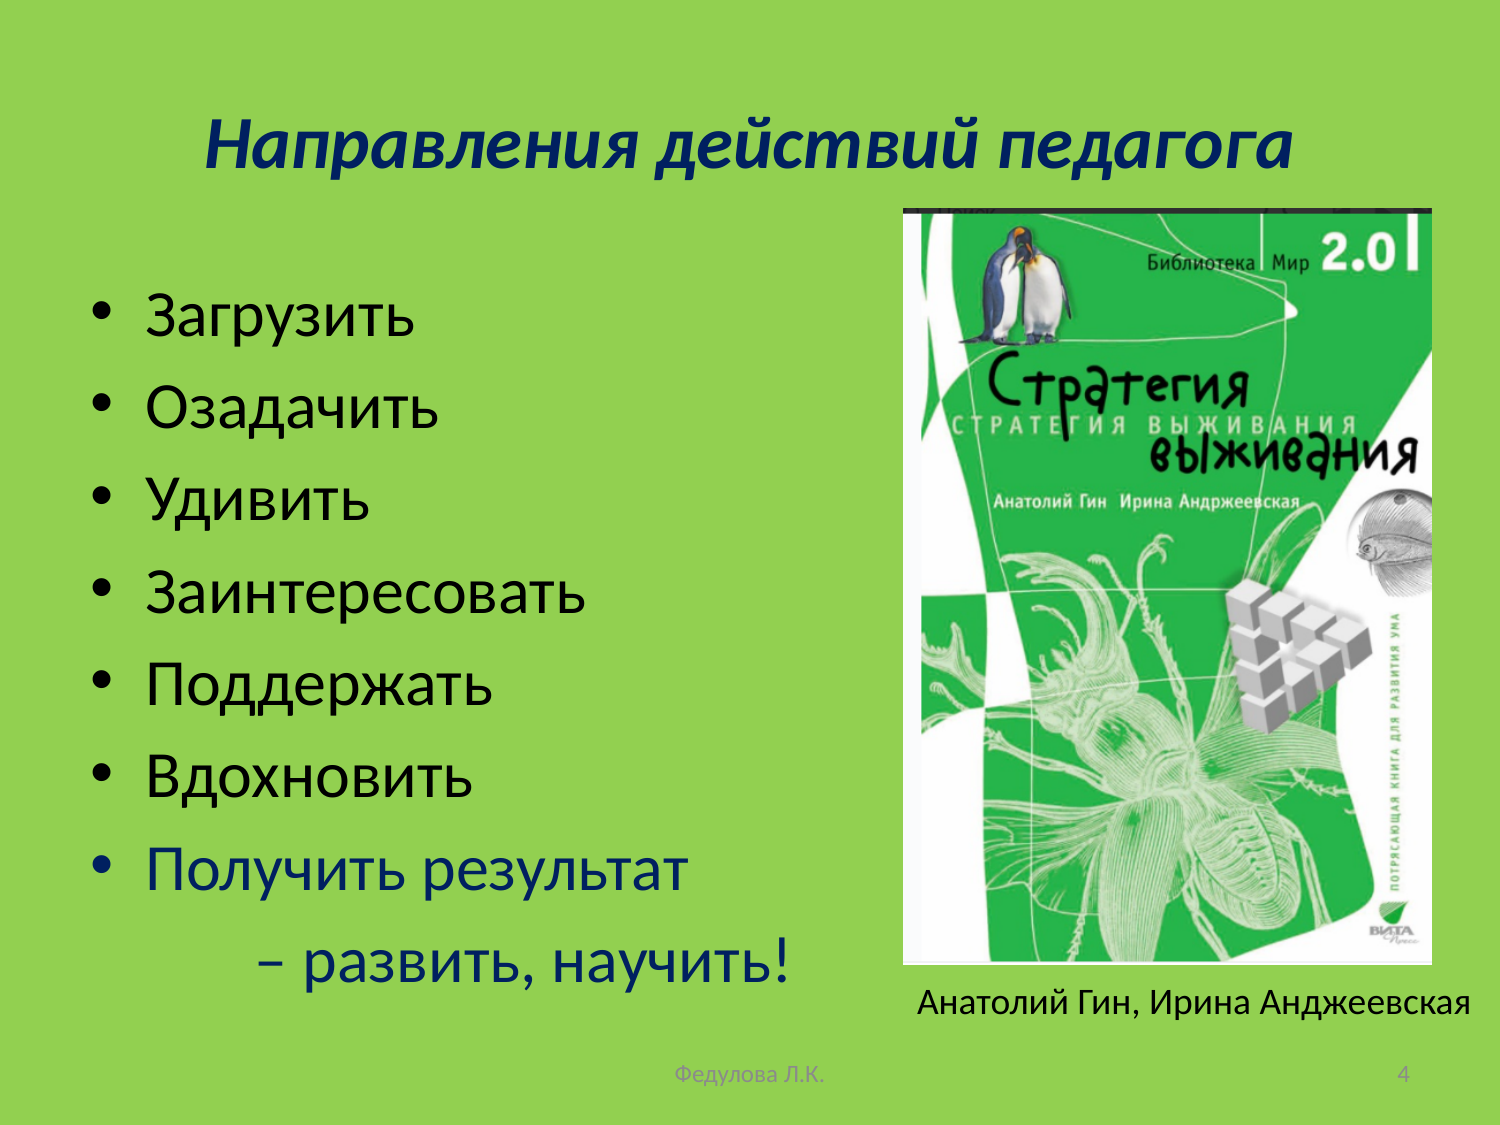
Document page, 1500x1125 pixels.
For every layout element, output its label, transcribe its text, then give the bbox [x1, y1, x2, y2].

footer Федулова Л.К. [512, 1042, 988, 1103]
slide_number 4 [1074, 1042, 1425, 1103]
picture [903, 207, 1432, 965]
list Загрузить Озадачить Удивить Заинтересовать Поддержать Вдохновить Получить результат – развить, научить! [75, 262, 899, 1005]
title Направления действий педагога [75, 45, 1425, 233]
text_box Анатолий Гин, Ирина Анджеевская [859, 969, 1487, 1030]
